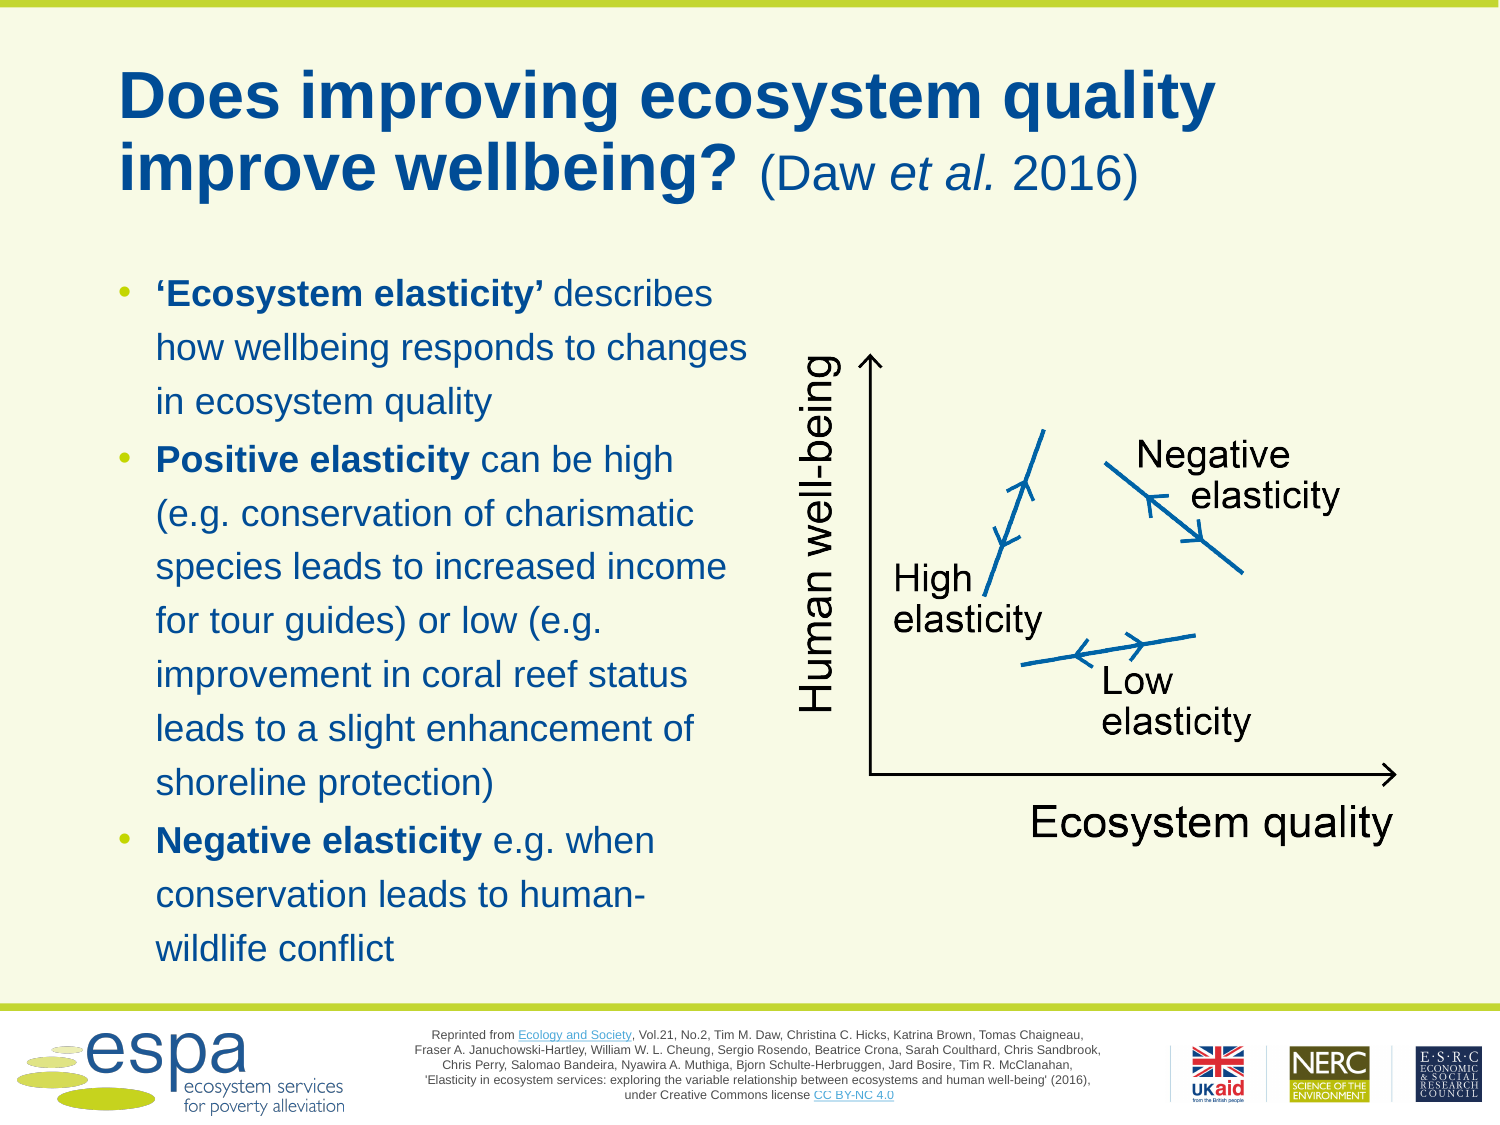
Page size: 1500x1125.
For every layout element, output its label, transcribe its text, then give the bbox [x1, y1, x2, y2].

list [792, 353, 1397, 852]
picture [17, 1033, 344, 1116]
list ‘Ecosystem elasticity’ describes how wellbeing responds to changes in ecosystem quality Positive elasticity can be high (e.g. conservation of charismatic species leads to increased income for tour guides) or low (e.g. improvement in coral reef status leads to a slight enhancement of shoreline protection) Negative elasticity e.g. when conservation leads to human-wildlife conflict [103, 252, 773, 967]
picture [1165, 1045, 1483, 1103]
title Does improving ecosystem quality improve wellbeing? (Daw et al. 2016) [103, 23, 1397, 242]
text_box Reprinted from Ecology and Society, Vol.21, No.2, Tim M. Daw, Christina C. Hicks, Katrina Brown, Tomas Chaigneau, Fraser A. Januchowski-Hartley, William W. L. Cheung, Sergio Rosendo, Beatrice Crona, Sarah Coulthard, Chris Sandbrook, Chris Perry, Salomao Bandeira, Nyawira A. Muthiga, Bjorn Schulte-Herbruggen, Jard Bosire, Tim R. McClanahan, 'Elasticity in ecosystem services: exploring the variable relationship between ecosystems and human well-being' (2016), under Creative Commons license CC BY-NC 4.0 [375, 1019, 1143, 1110]
